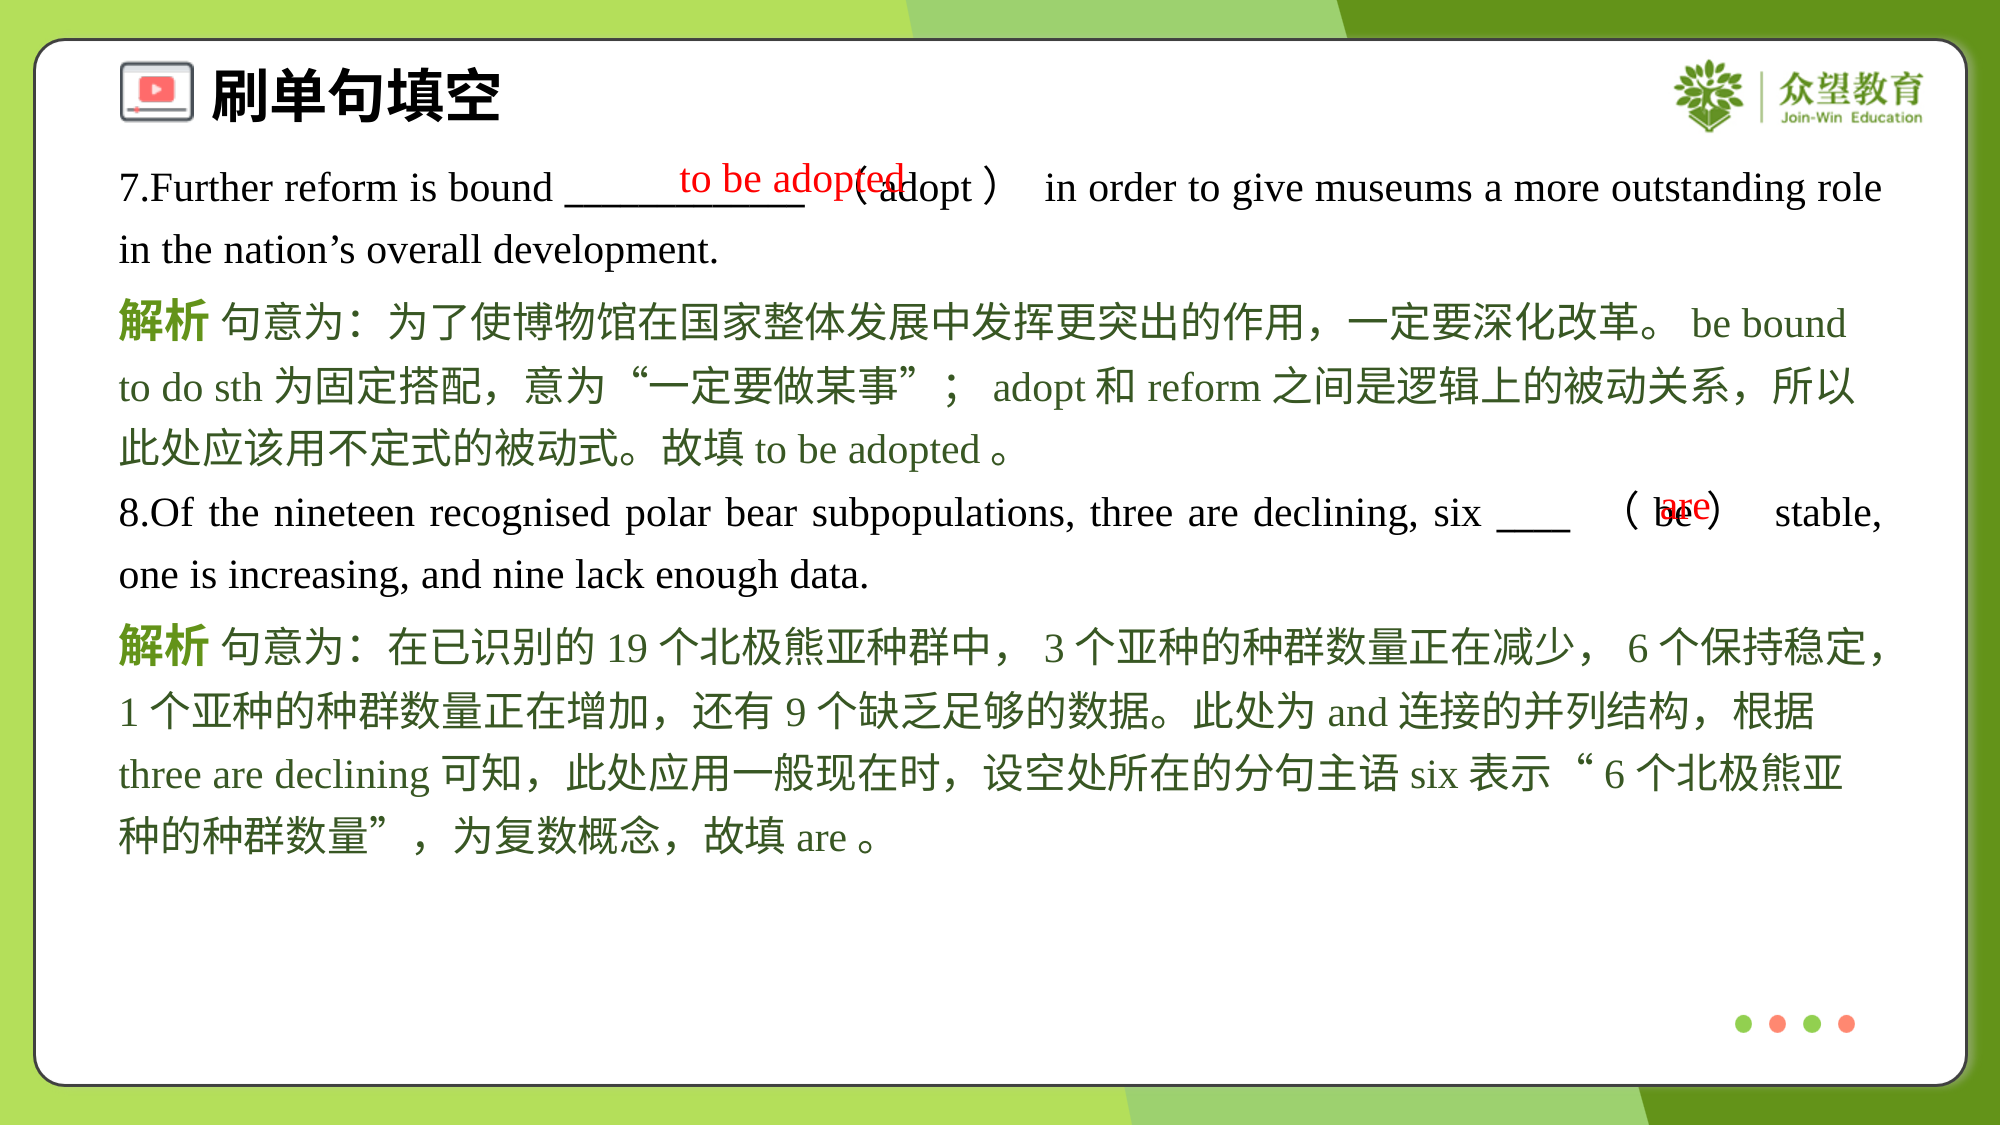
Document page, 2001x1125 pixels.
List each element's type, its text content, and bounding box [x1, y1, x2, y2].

text_box 7.Further reform is bound _____________ （adopt） in order to give museums a more outstanding role in the nation’s overall development. [118, 146, 1883, 267]
text_box 8.Of the nineteen recognised polar bear subpopulations, three are declining, six ____ （be） stable, one is increasing, and nine lack enough data. [118, 472, 1883, 592]
text_box are [1655, 465, 1716, 524]
text_box to be adopted [665, 138, 920, 196]
text_box 解析 句意为：在已识别的19个北极熊亚种群中，3个亚种的种群数量正在减少，6个保持稳定，1个亚种的种群数量正在增加，还有9个缺乏足够的数据。此处为and连接的并列结构，根据three are declining可知，此处应用一般现在时，设空处所在的分句主语six表示“6个北极熊亚种的种群数量”，为复数概念，故填are。 [118, 603, 1883, 855]
picture [0, 0, 2000, 1125]
text_box 解析 句意为：为了使博物馆在国家整体发展中发挥更突出的作用，一定要深化改革。be bound to do sth为固定搭配，意为“一定要做某事”；adopt和reform之间是逻辑上的被动关系，所以此处应该用不定式的被动式。故填to be adopted。 [118, 278, 1883, 467]
